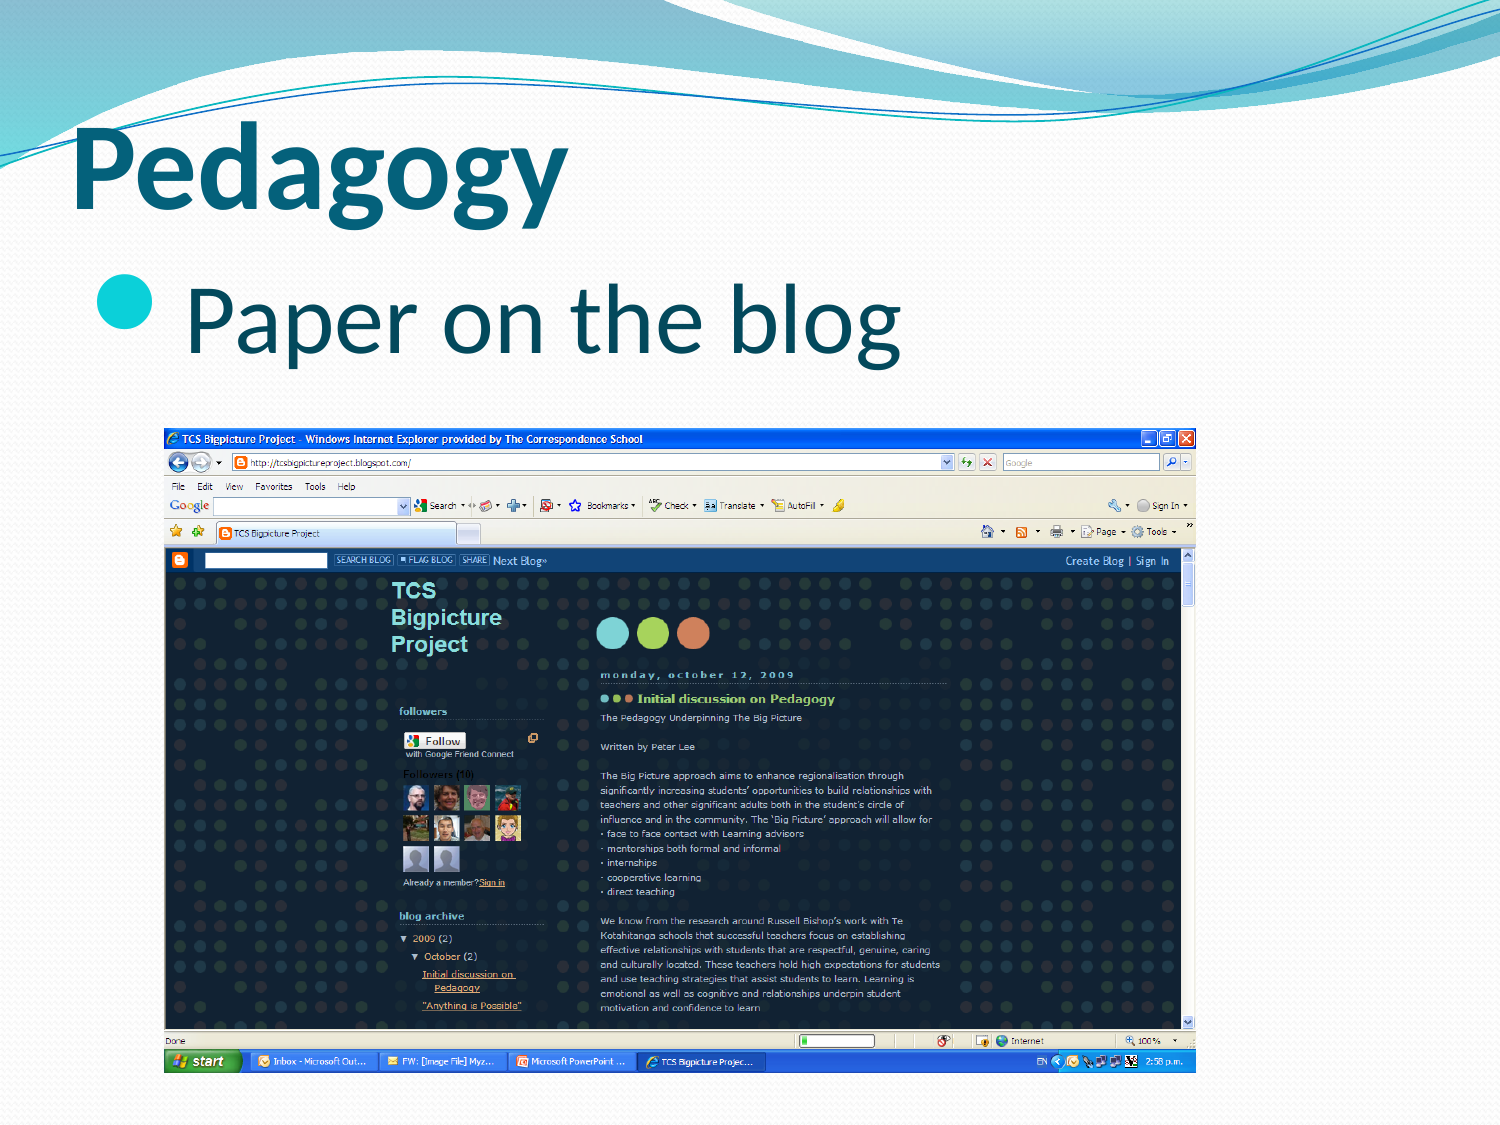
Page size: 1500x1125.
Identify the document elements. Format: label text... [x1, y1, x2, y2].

picture [163, 427, 1196, 1073]
list Paper on the blog [75, 246, 1442, 1079]
title Pedagogy [70, 46, 1421, 235]
